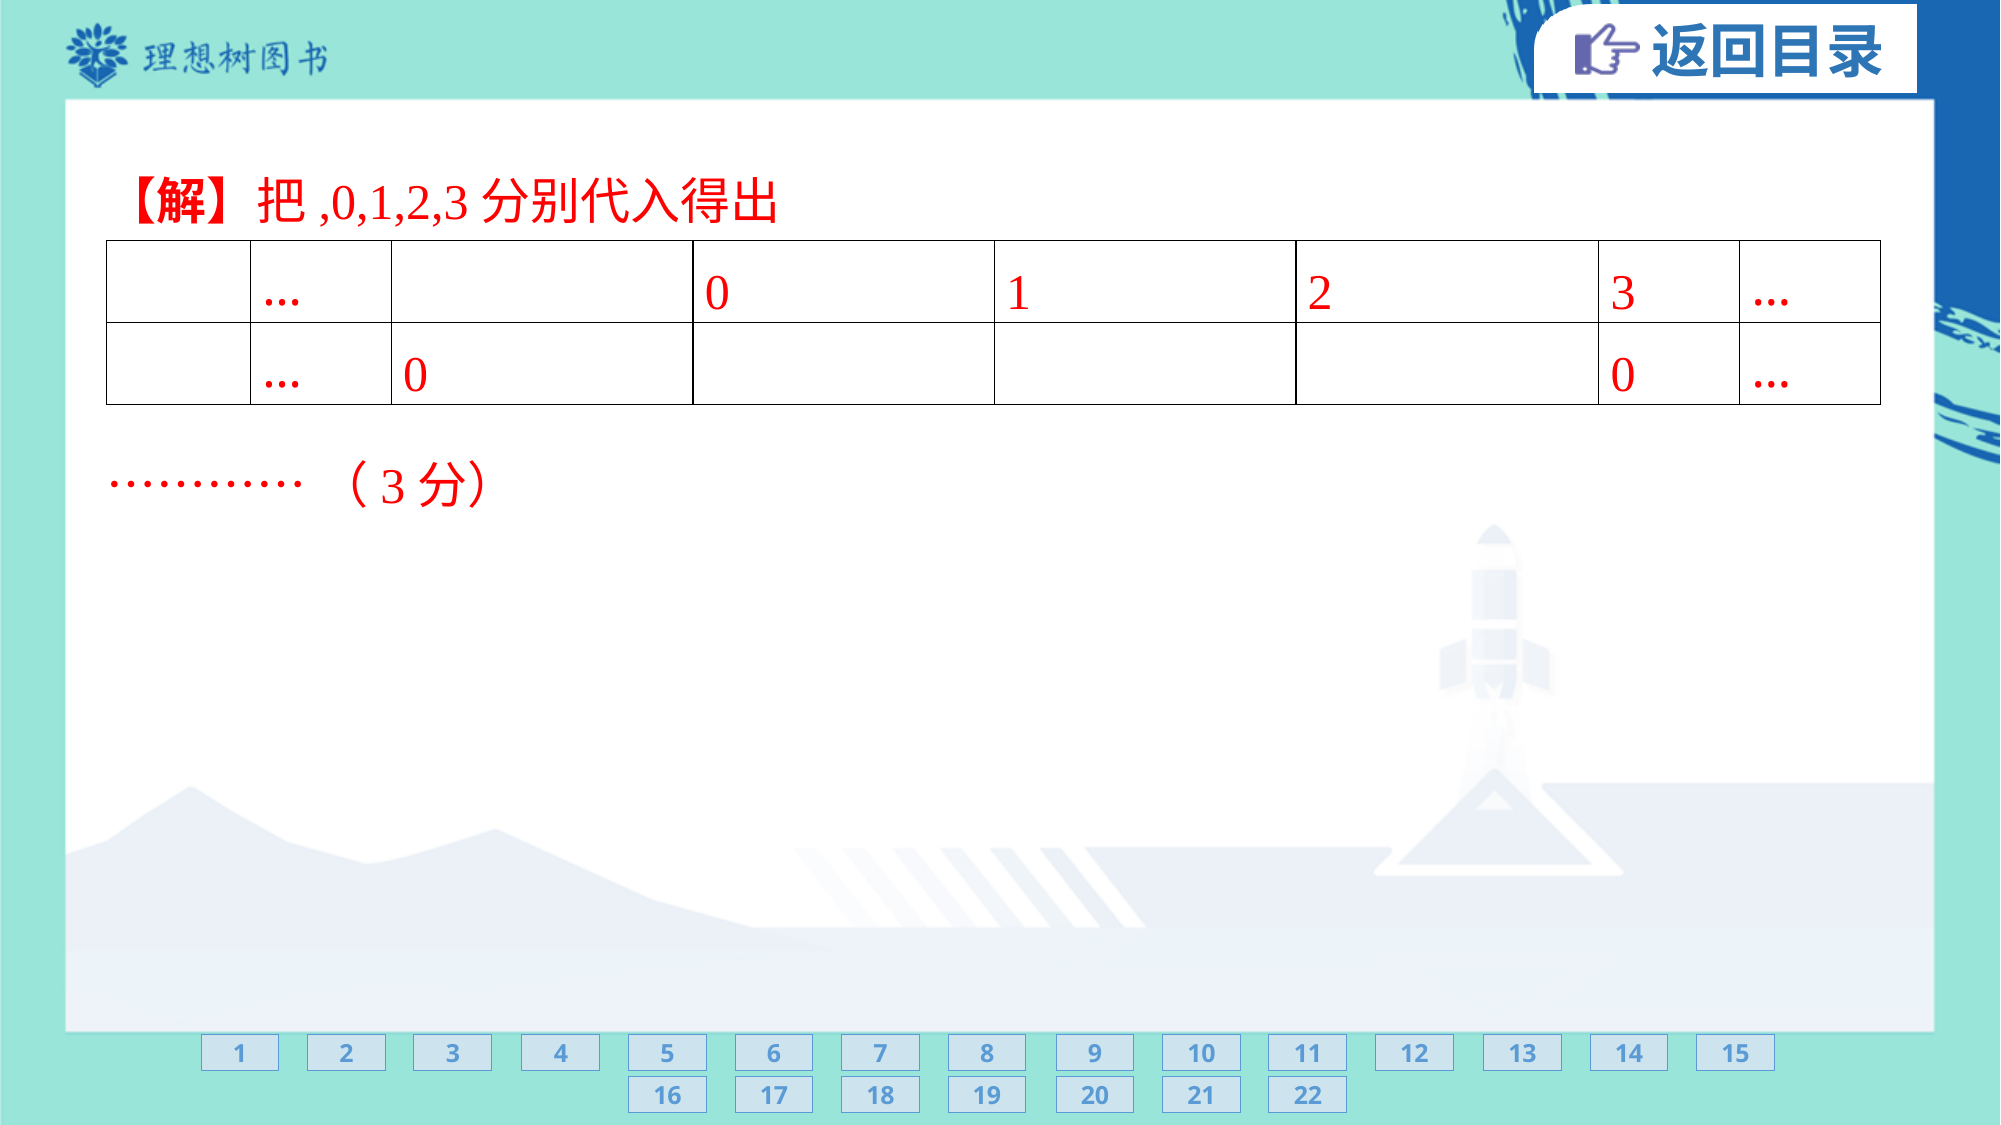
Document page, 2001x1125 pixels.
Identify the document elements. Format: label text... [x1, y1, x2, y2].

picture [0, 0, 2000, 1125]
text_box …………（3分） [106, 426, 1895, 504]
